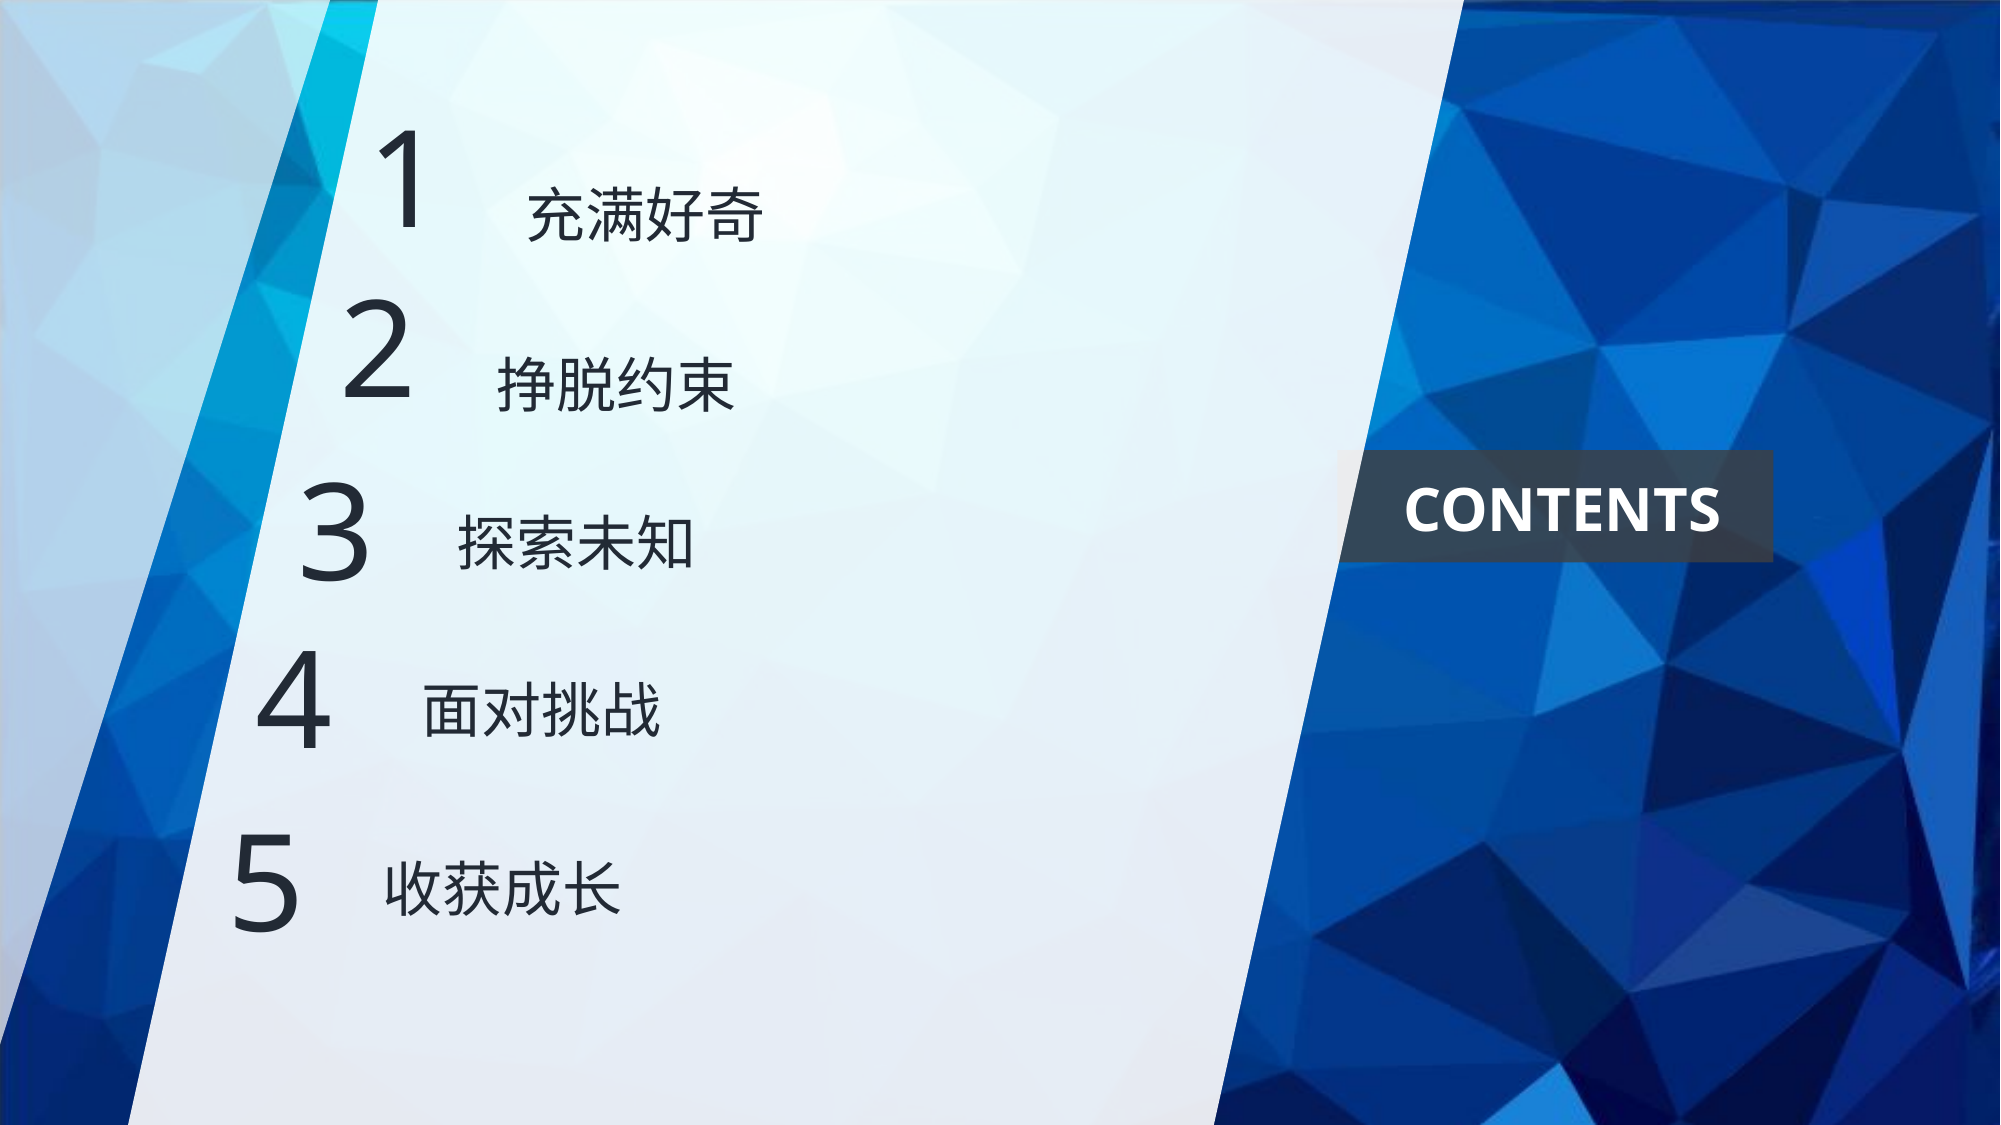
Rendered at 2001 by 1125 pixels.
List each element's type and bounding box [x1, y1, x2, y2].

text_box [1337, 449, 1774, 563]
picture [0, 0, 2000, 1125]
